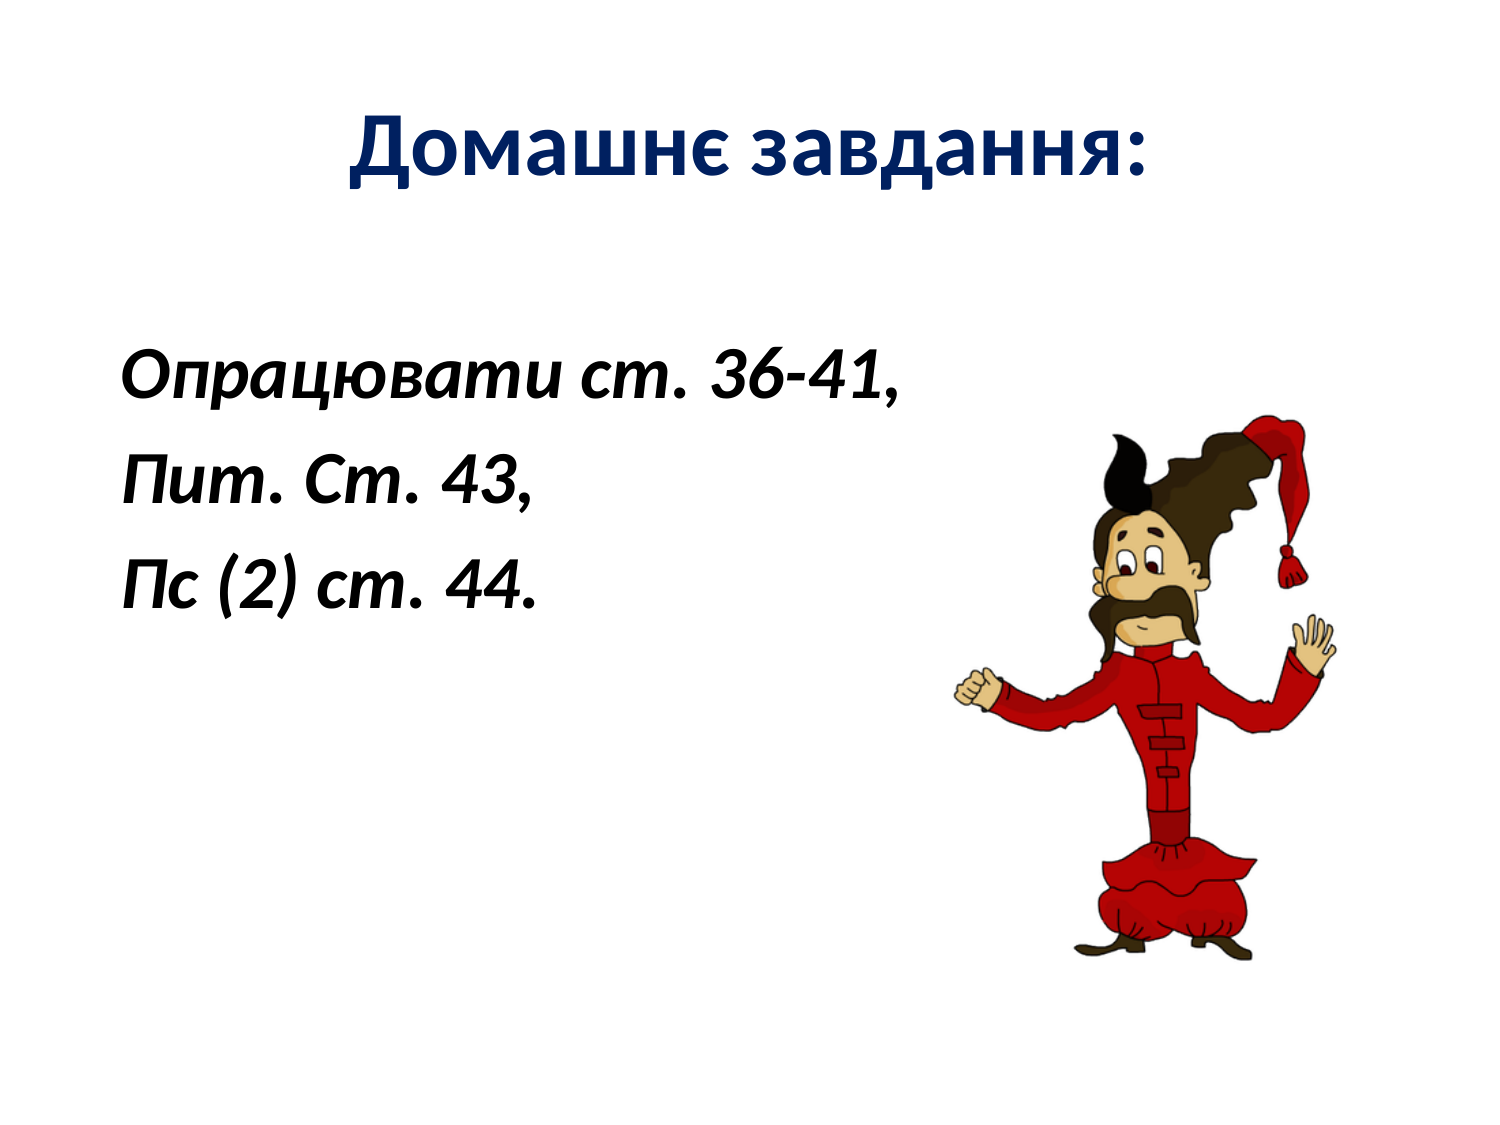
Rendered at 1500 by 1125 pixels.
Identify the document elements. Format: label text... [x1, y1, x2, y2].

title Домашнє завдання: [75, 45, 1425, 233]
list Опрацювати ст. 36-41, Пит. Ст. 43, Пс (2) ст. 44. [105, 316, 922, 825]
picture [948, 386, 1358, 987]
